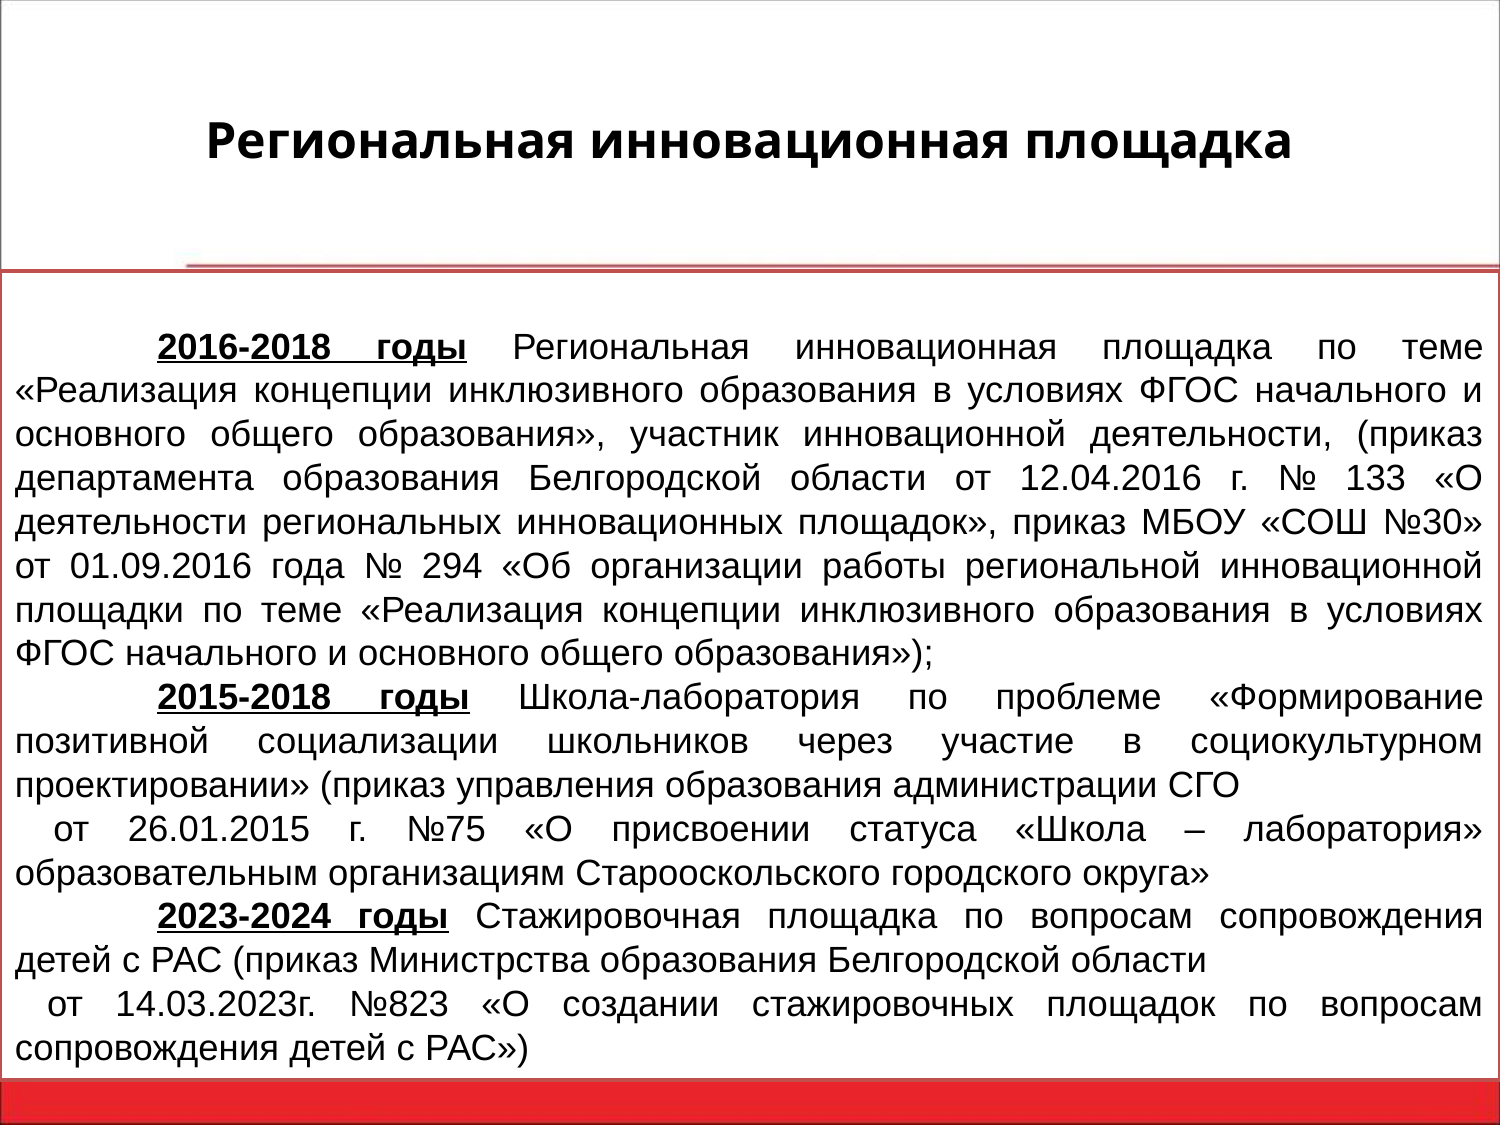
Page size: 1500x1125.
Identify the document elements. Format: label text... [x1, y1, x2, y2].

text_box 2016-2018 годы Региональная инновационная площадка по теме «Реализация концепции инклюзивного образования в условиях ФГОС начального и основного общего образования», участник инновационной деятельности, (приказ департамента образования Белгородской области от 12.04.2016 г. № 133 «О деятельности региональных инновационных площадок», приказ МБОУ «СОШ №30» от 01.09.2016 года № 294 «Об организации работы региональной инновационной площадки по теме «Реализация концепции инклюзивного образования в условиях ФГОС начального и основного общего образования»); 2015-2018 годы Школа-лаборатория по проблеме «Формирование позитивной социализации школьников через участие в социокультурном проектировании» (приказ управления образования администрации СГО от 26.01.2015 г. №75 «О присвоении статуса «Школа – лаборатория» образовательным организациям Старооскольского городского округа» 2023-2024 годы Стажировочная площадка по вопросам сопровождения детей с РАС (приказ Министрства образования Белгородской области от 14.03.2023г. №823 «О создании стажировочных площадок по вопросам сопровождения детей с РАС») [0, 269, 1500, 1082]
picture [0, 0, 1500, 269]
title Региональная инновационная площадка [75, 45, 1425, 233]
picture [0, 1082, 1500, 1125]
